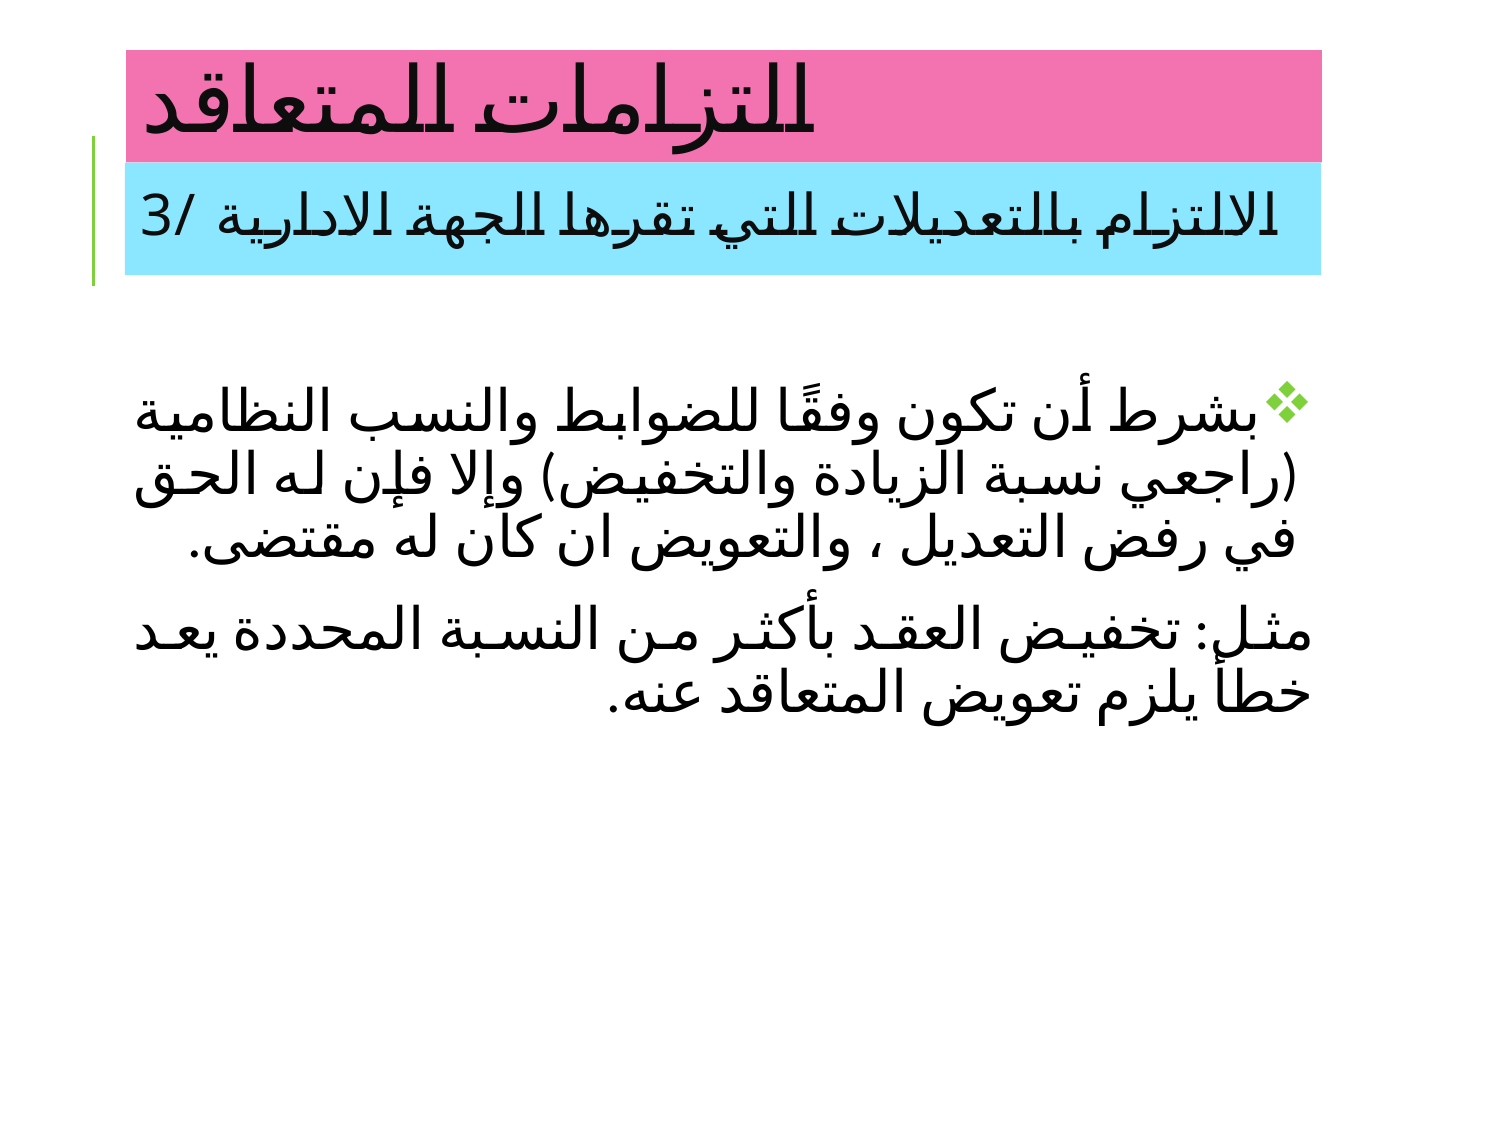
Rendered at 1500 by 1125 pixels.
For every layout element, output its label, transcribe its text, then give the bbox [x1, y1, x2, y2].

text_box 3/ الالتزام بالتعديلات التي تقرها الجهة الادارية [124, 162, 1321, 275]
list بشرط أن تكون وفقًا للضوابط والنسب النظامية (راجعي نسبة الزيادة والتخفيض) وإلا فإن له الحق في رفض التعديل ، والتعويض ان كان له مقتضى. مثل: تخفيض العقد بأكثر من النسبة المحددة يعد خطأ يلزم تعويض المتعاقد عنه. [126, 275, 1322, 1035]
title التزامات المتعاقد [126, 50, 1322, 163]
